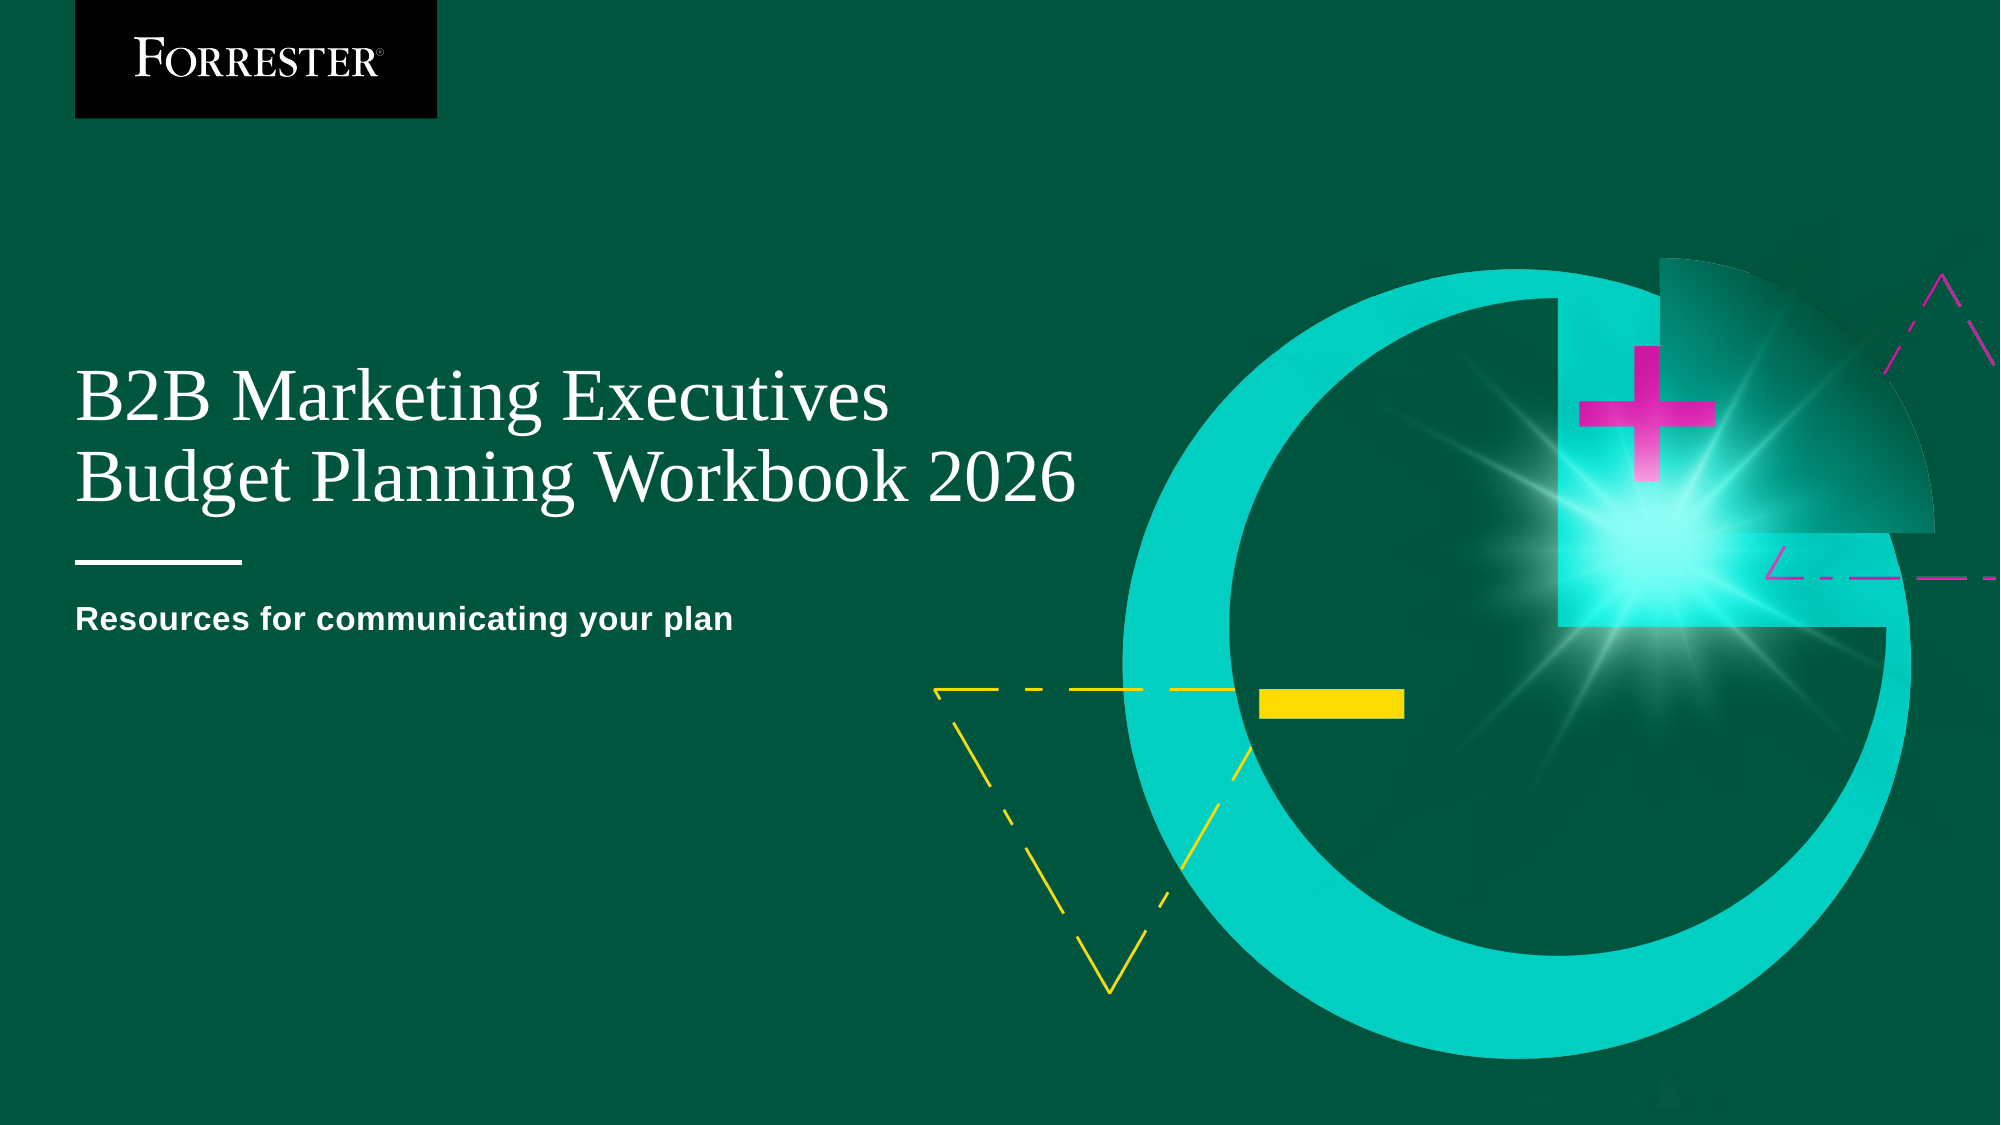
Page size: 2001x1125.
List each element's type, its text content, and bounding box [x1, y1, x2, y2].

picture [896, 221, 2000, 1107]
list Resources for communicating your plan [74, 596, 783, 684]
picture [134, 37, 384, 77]
title B2B Marketing Executives Budget Planning Workbook 2026 [75, 346, 896, 525]
